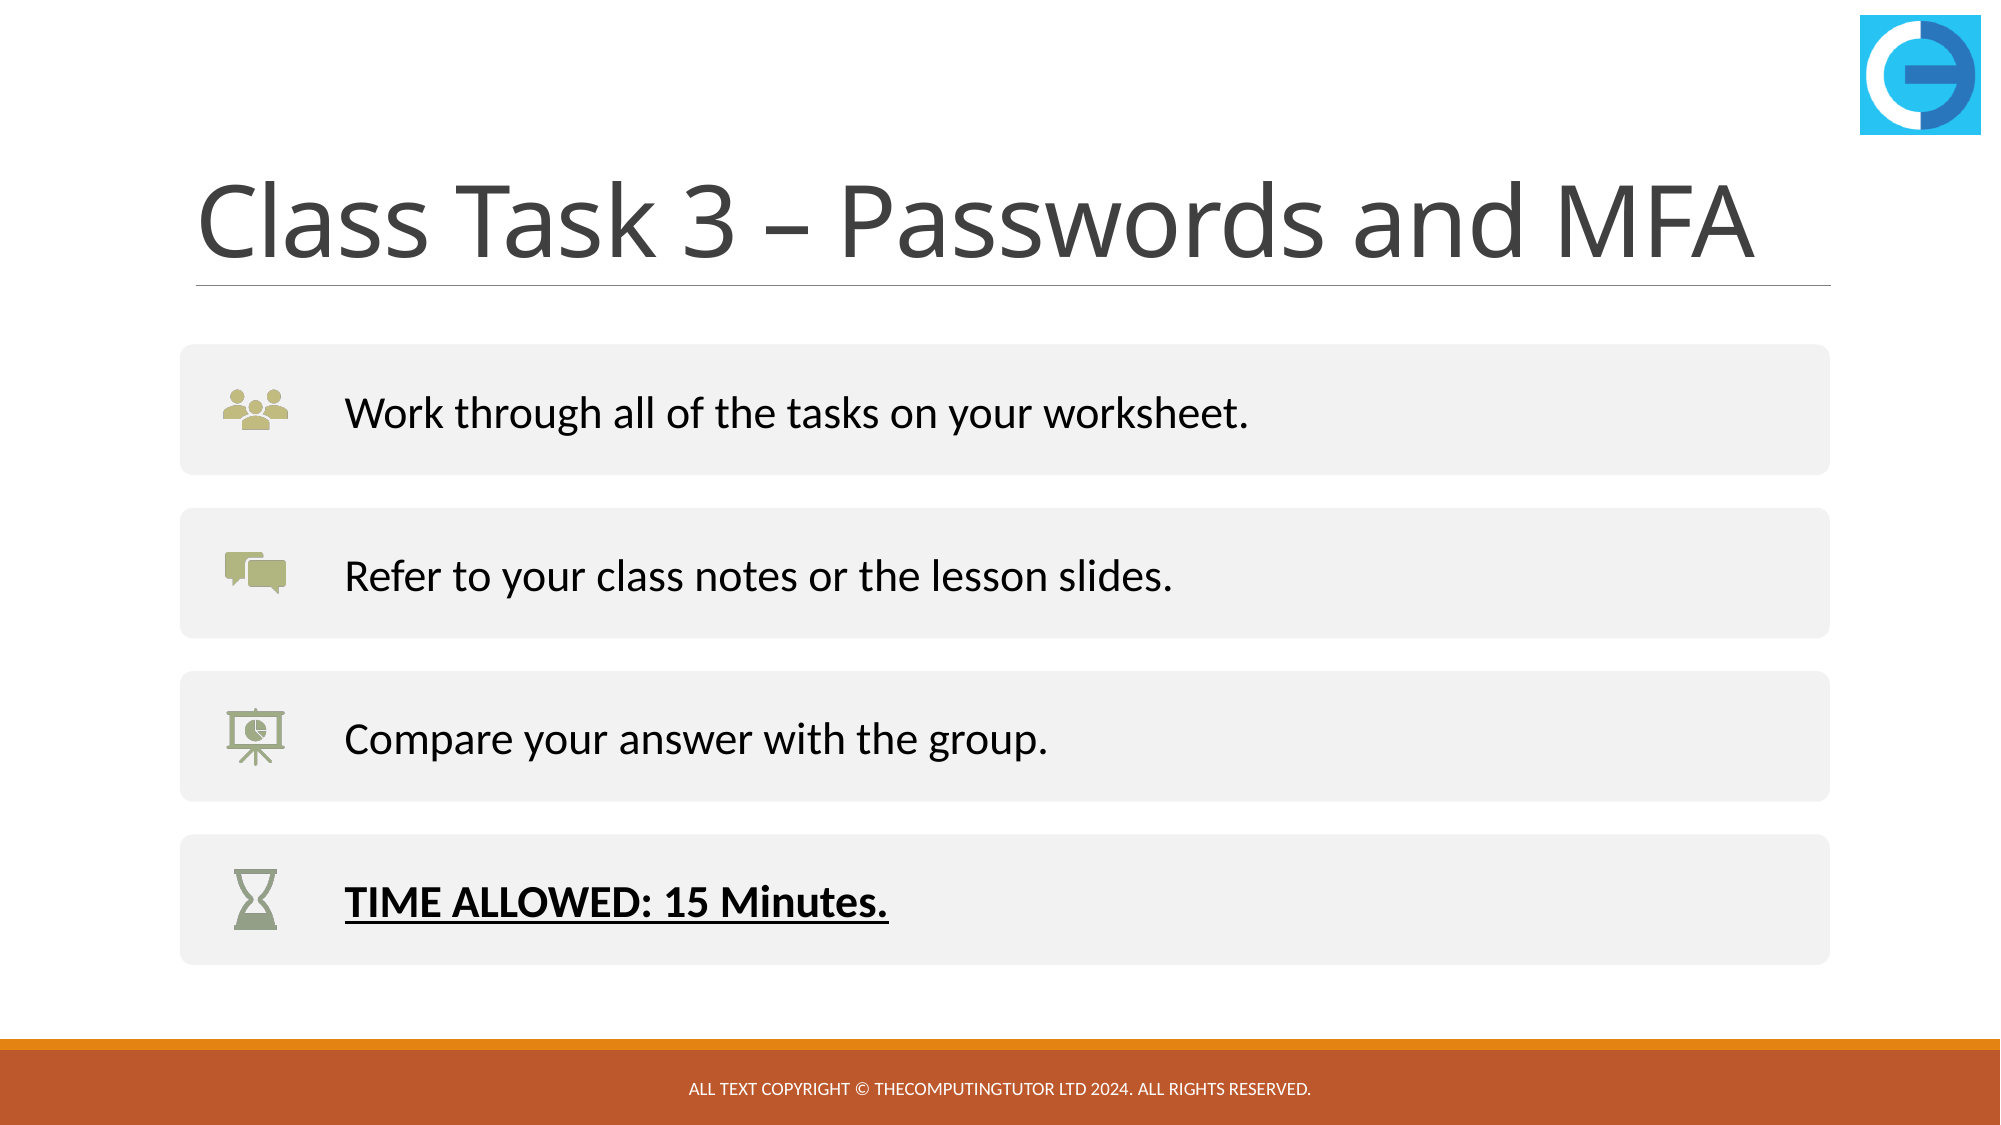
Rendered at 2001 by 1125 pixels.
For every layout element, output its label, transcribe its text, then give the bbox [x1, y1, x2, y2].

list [179, 343, 1831, 966]
picture [1860, 15, 1981, 135]
title Class Task 3 – Passwords and MFA [180, 47, 1830, 285]
footer All text copyright © TheComputingTutor Ltd 2024. All rights Reserved. [604, 1059, 1396, 1120]
